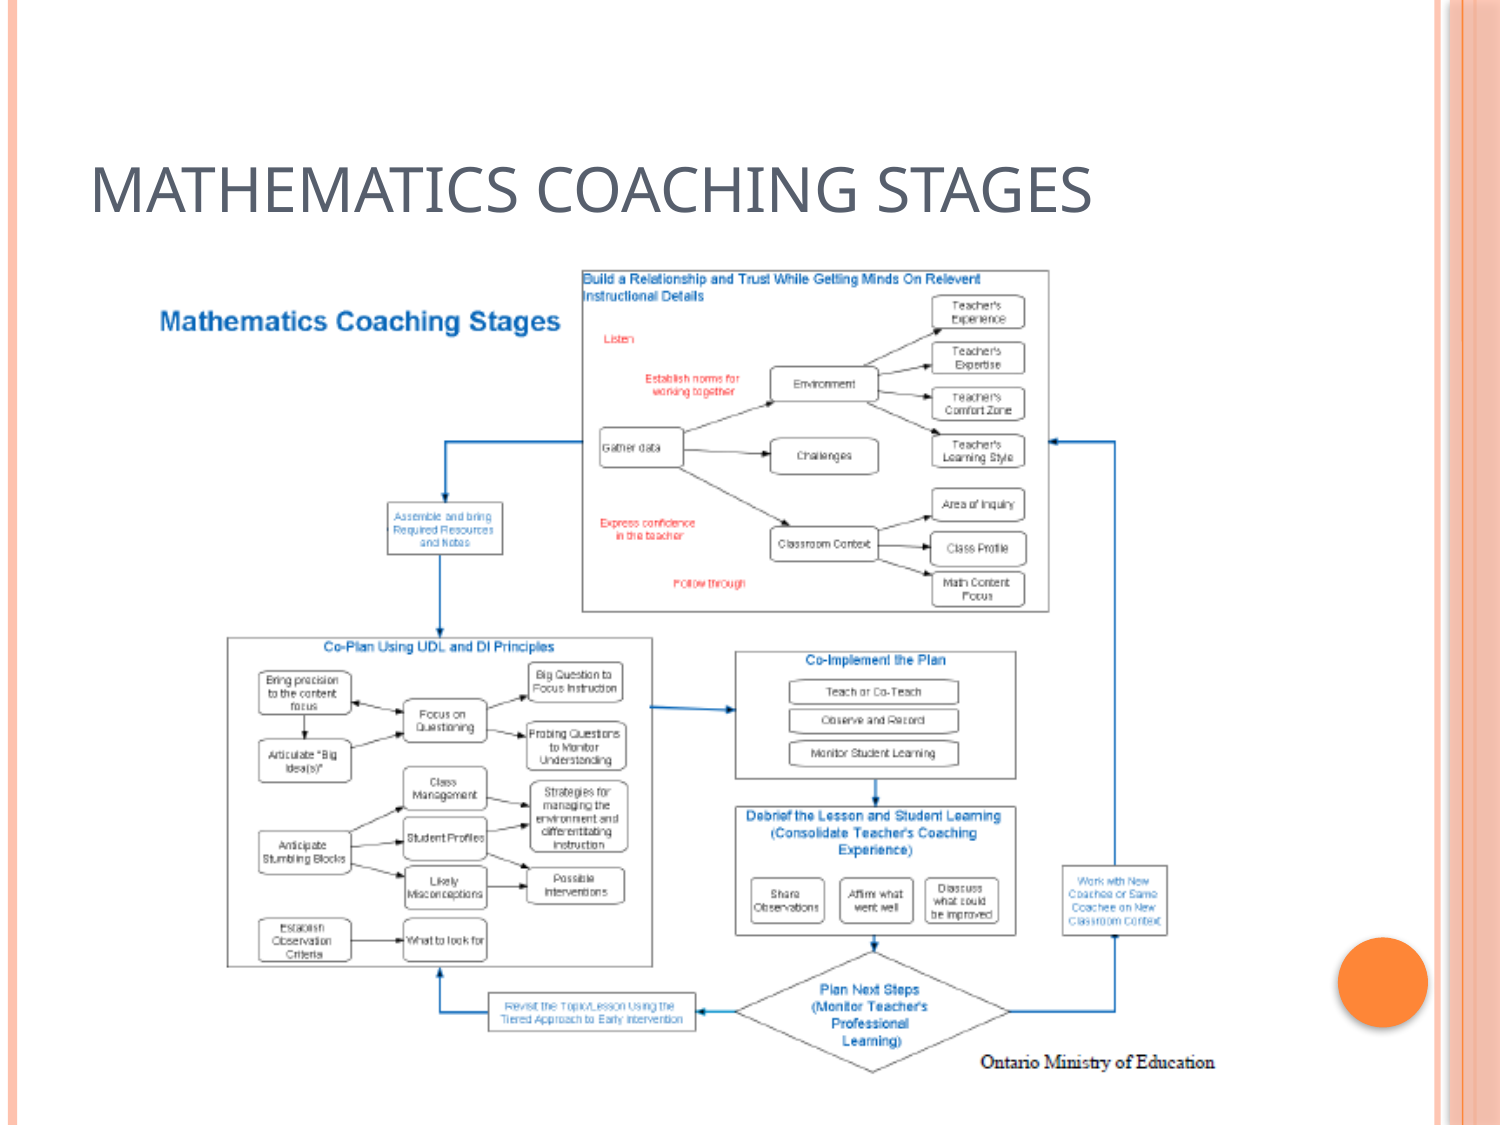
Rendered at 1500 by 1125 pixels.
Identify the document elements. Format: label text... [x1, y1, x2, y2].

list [128, 245, 1225, 1088]
title Mathematics Coaching Stages [75, 45, 1300, 233]
